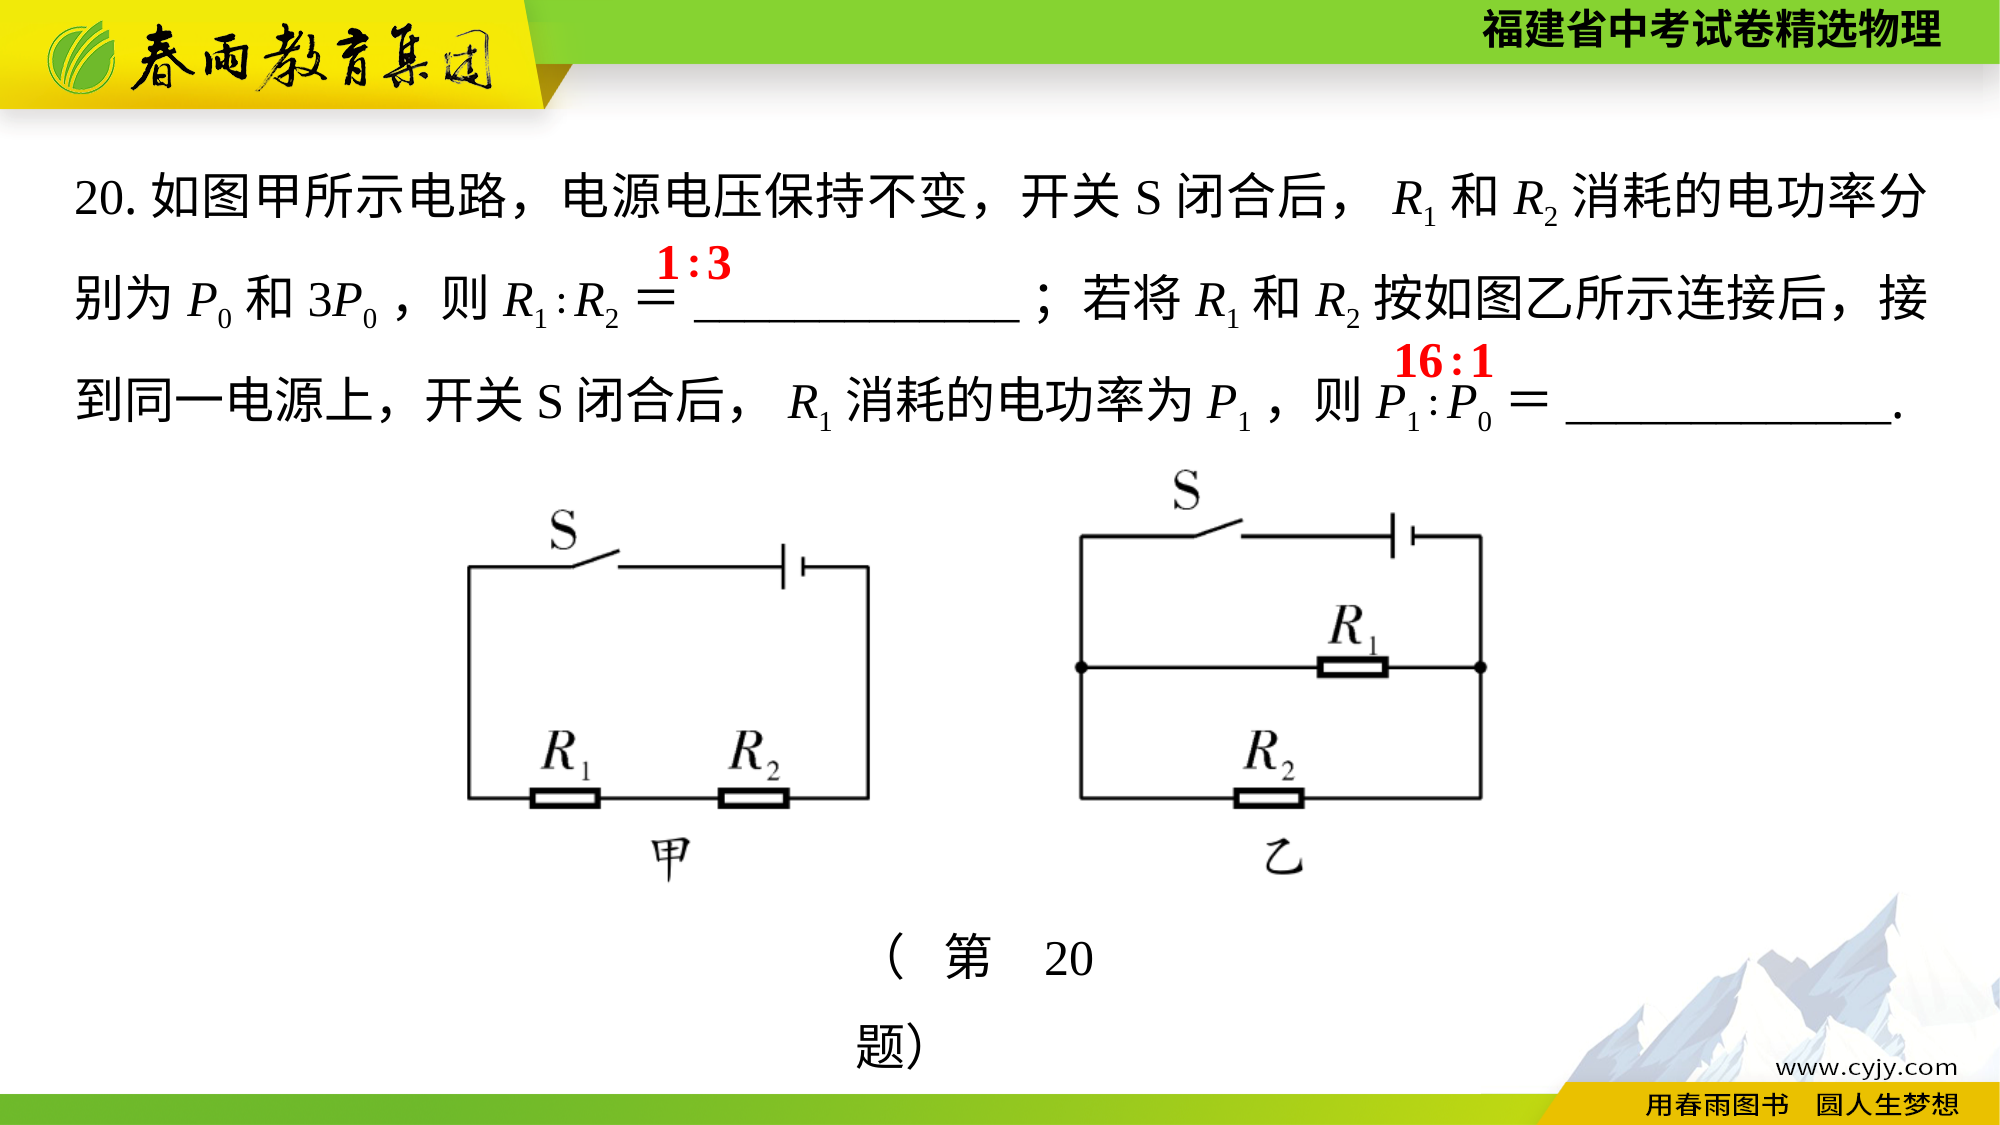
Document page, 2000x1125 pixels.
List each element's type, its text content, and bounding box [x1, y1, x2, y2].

picture [0, 0, 2000, 1125]
text_box 1∶3 [640, 222, 809, 298]
text_box 16∶1 [1378, 319, 1510, 395]
text_box （第20题） [841, 896, 1121, 994]
list 20.如图甲所示电路，电源电压保持不变，开关S闭合后，R1和R2消耗的电功率分别为P0和3P0，则R1∶R2＝_____________；若将R1和R2按如图乙所示连接后，接到同一电源上，开关S闭合后，R1消耗的电功率为P1，则P1∶P0＝_____________. [59, 122, 1944, 399]
